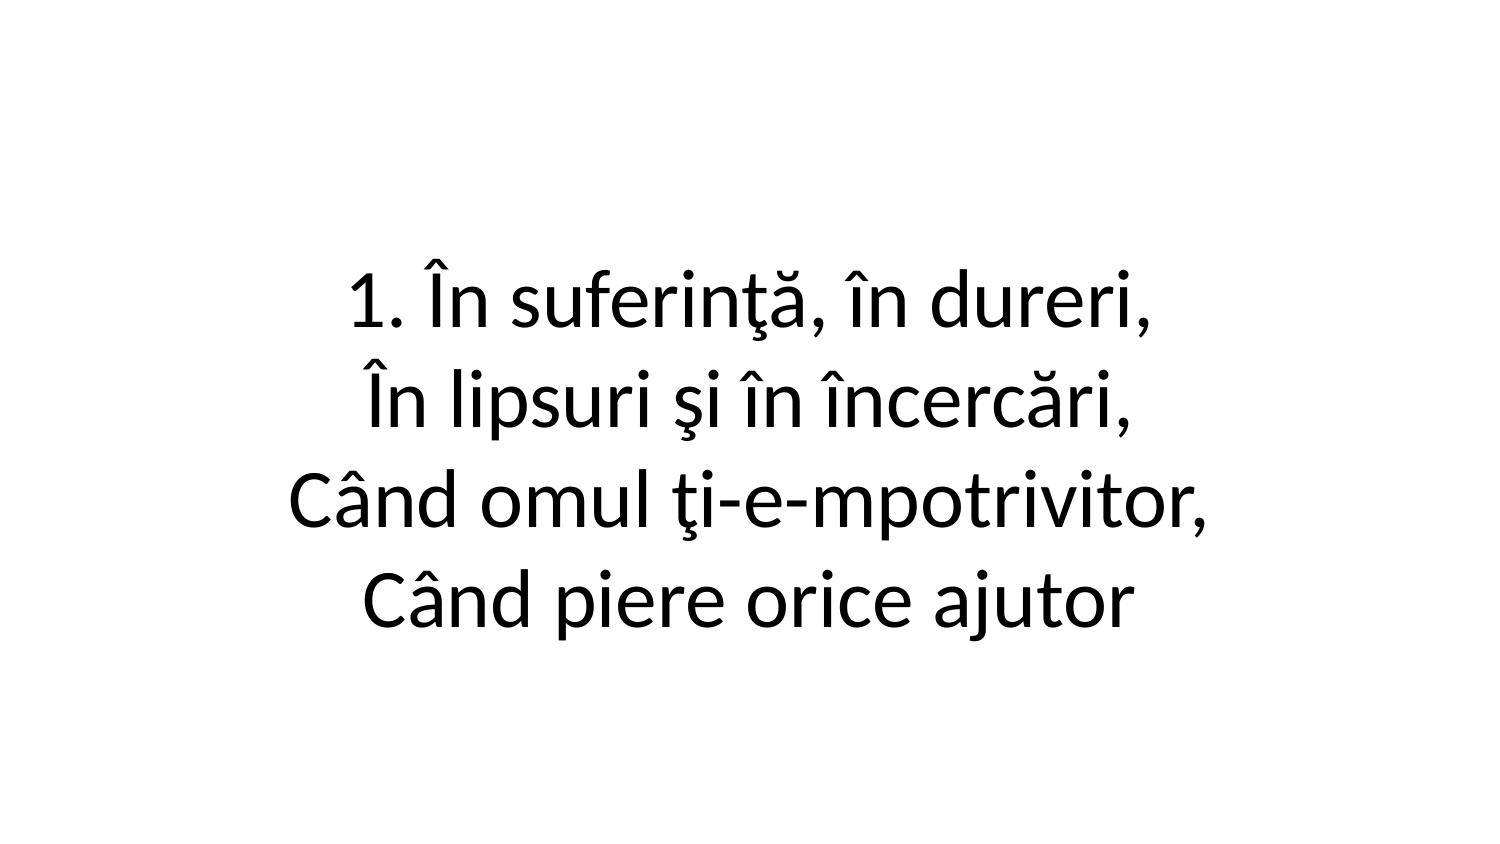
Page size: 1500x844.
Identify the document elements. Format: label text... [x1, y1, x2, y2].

text_box 1. În suferinţă, în dureri, În lipsuri şi în încercări, Când omul ţi-e-mpotrivitor, Când piere orice ajutor [273, 192, 1227, 652]
